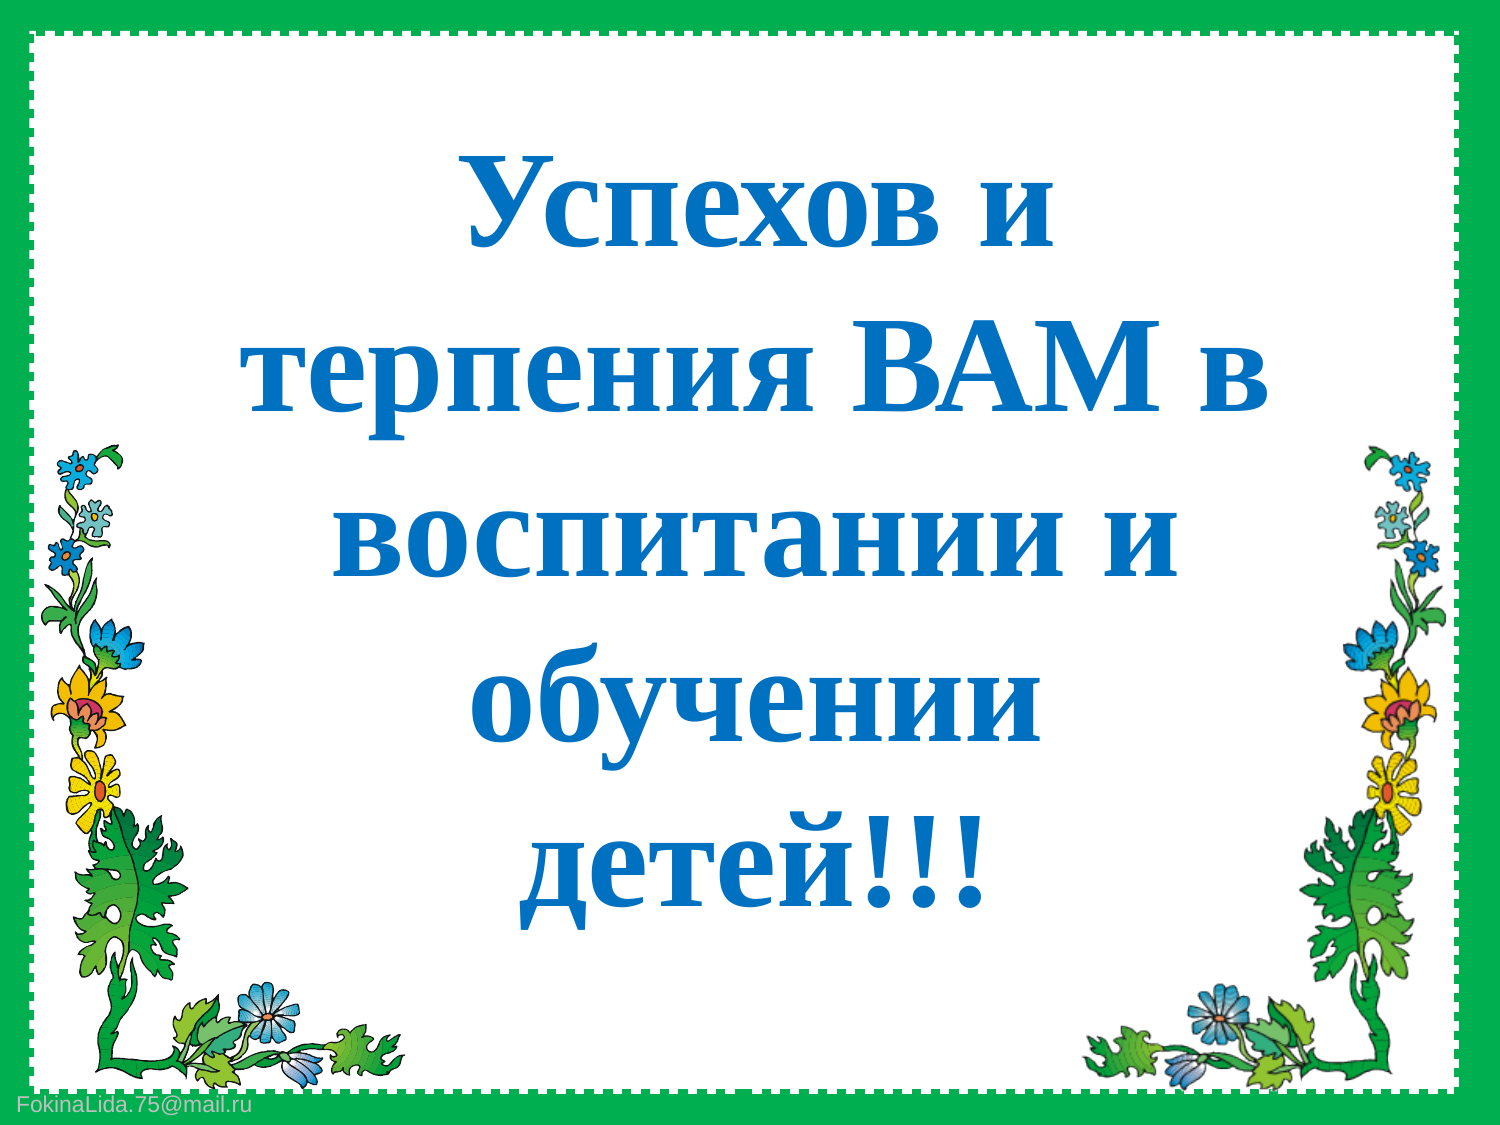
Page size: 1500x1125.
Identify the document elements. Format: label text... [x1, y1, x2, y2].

picture [1080, 444, 1448, 1093]
text_box Успехов и терпения ВАМ в воспитании и обучении детей!!! [218, 101, 1294, 942]
